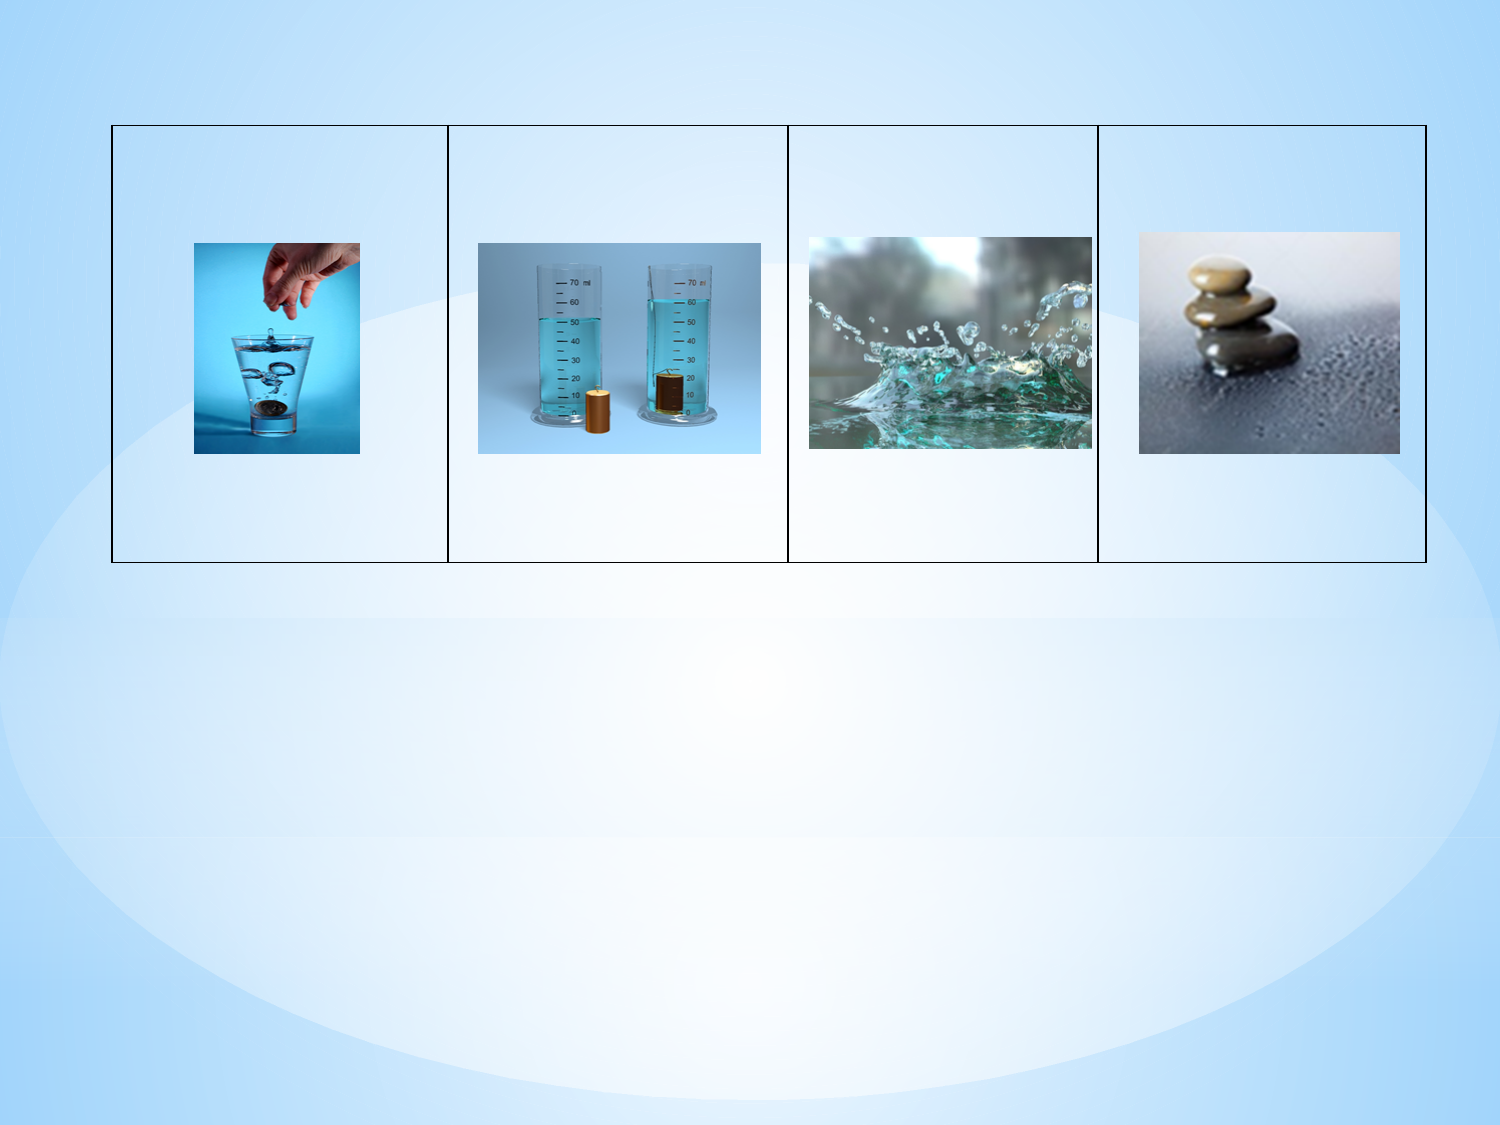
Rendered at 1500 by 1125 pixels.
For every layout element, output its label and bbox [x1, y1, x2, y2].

table_header [789, 126, 1097, 562]
picture [194, 242, 361, 455]
table_header [1099, 126, 1425, 562]
picture [808, 237, 1092, 449]
picture [194, 414, 210, 420]
picture [1139, 232, 1400, 455]
table_header [113, 126, 447, 562]
table_header [449, 126, 787, 562]
picture [477, 242, 761, 455]
